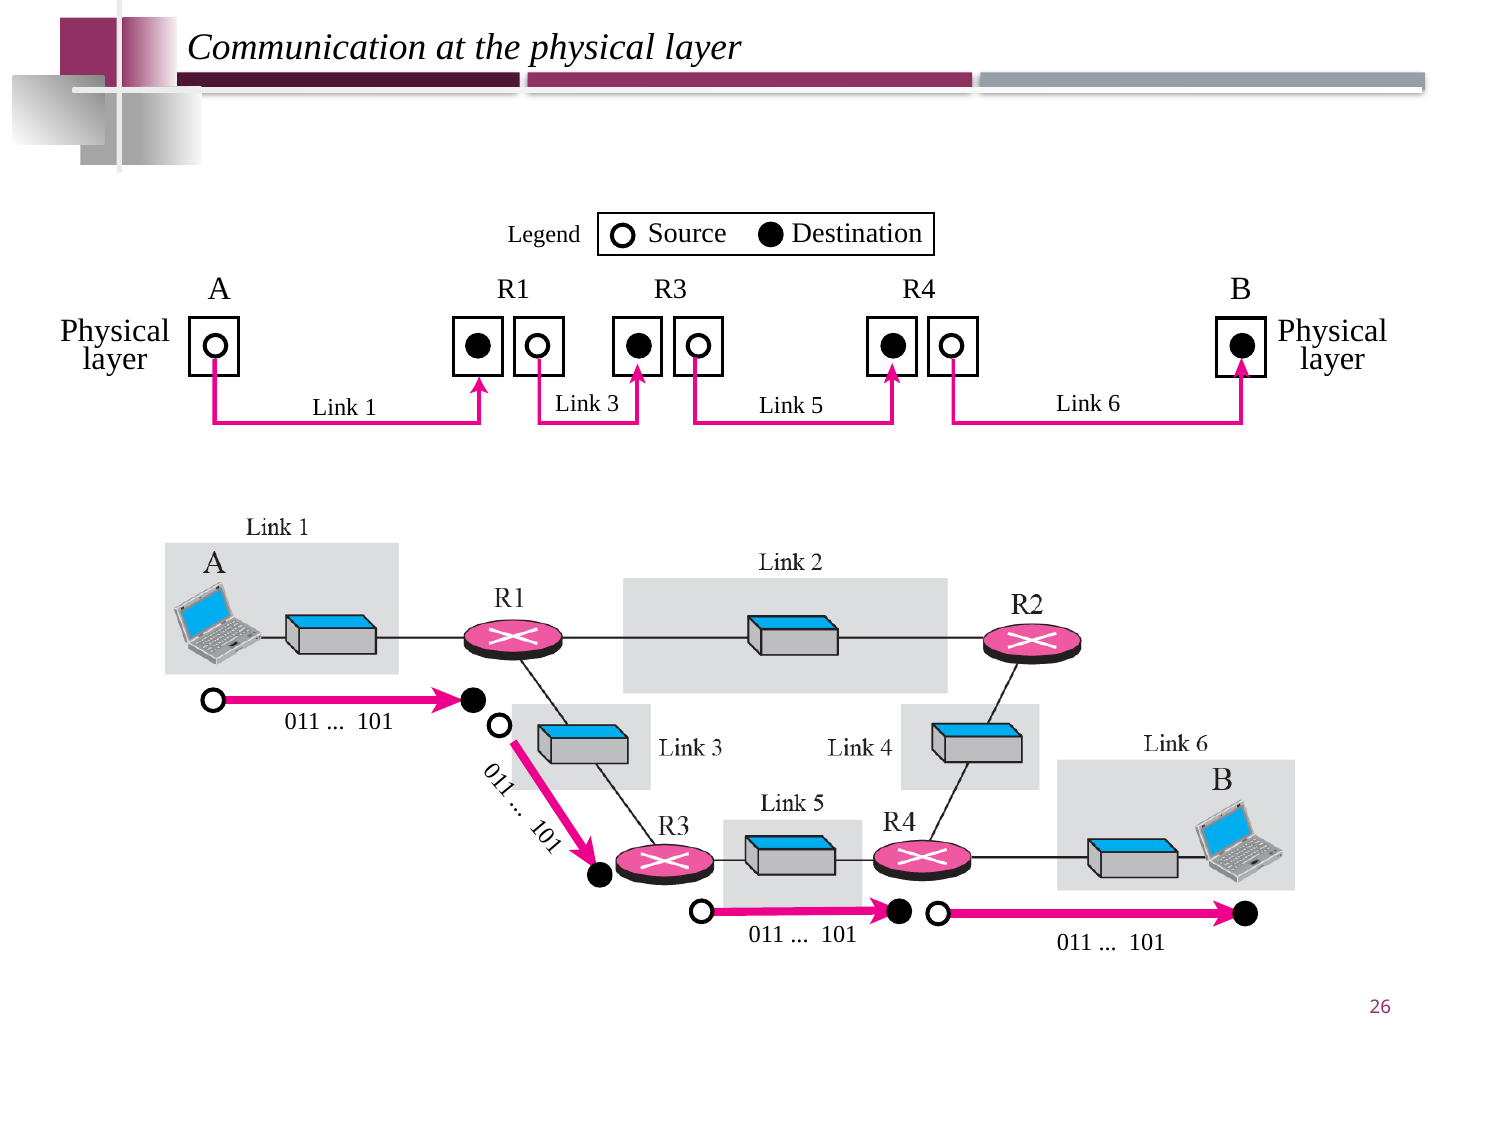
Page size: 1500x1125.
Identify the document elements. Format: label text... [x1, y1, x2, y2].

picture [164, 514, 1295, 959]
text_box [72, 87, 1423, 93]
text_box [12, 75, 105, 145]
picture [59, 210, 1388, 426]
text_box [116, 93, 122, 173]
text_box [60, 17, 116, 86]
text_box [122, 93, 141, 165]
text_box [122, 17, 177, 86]
text_box [116, 0, 122, 87]
text_box [141, 93, 202, 165]
slide_number 26 [1279, 977, 1406, 1037]
text_box [80, 93, 116, 165]
text_box Communication at the physical layer [162, 14, 1100, 75]
